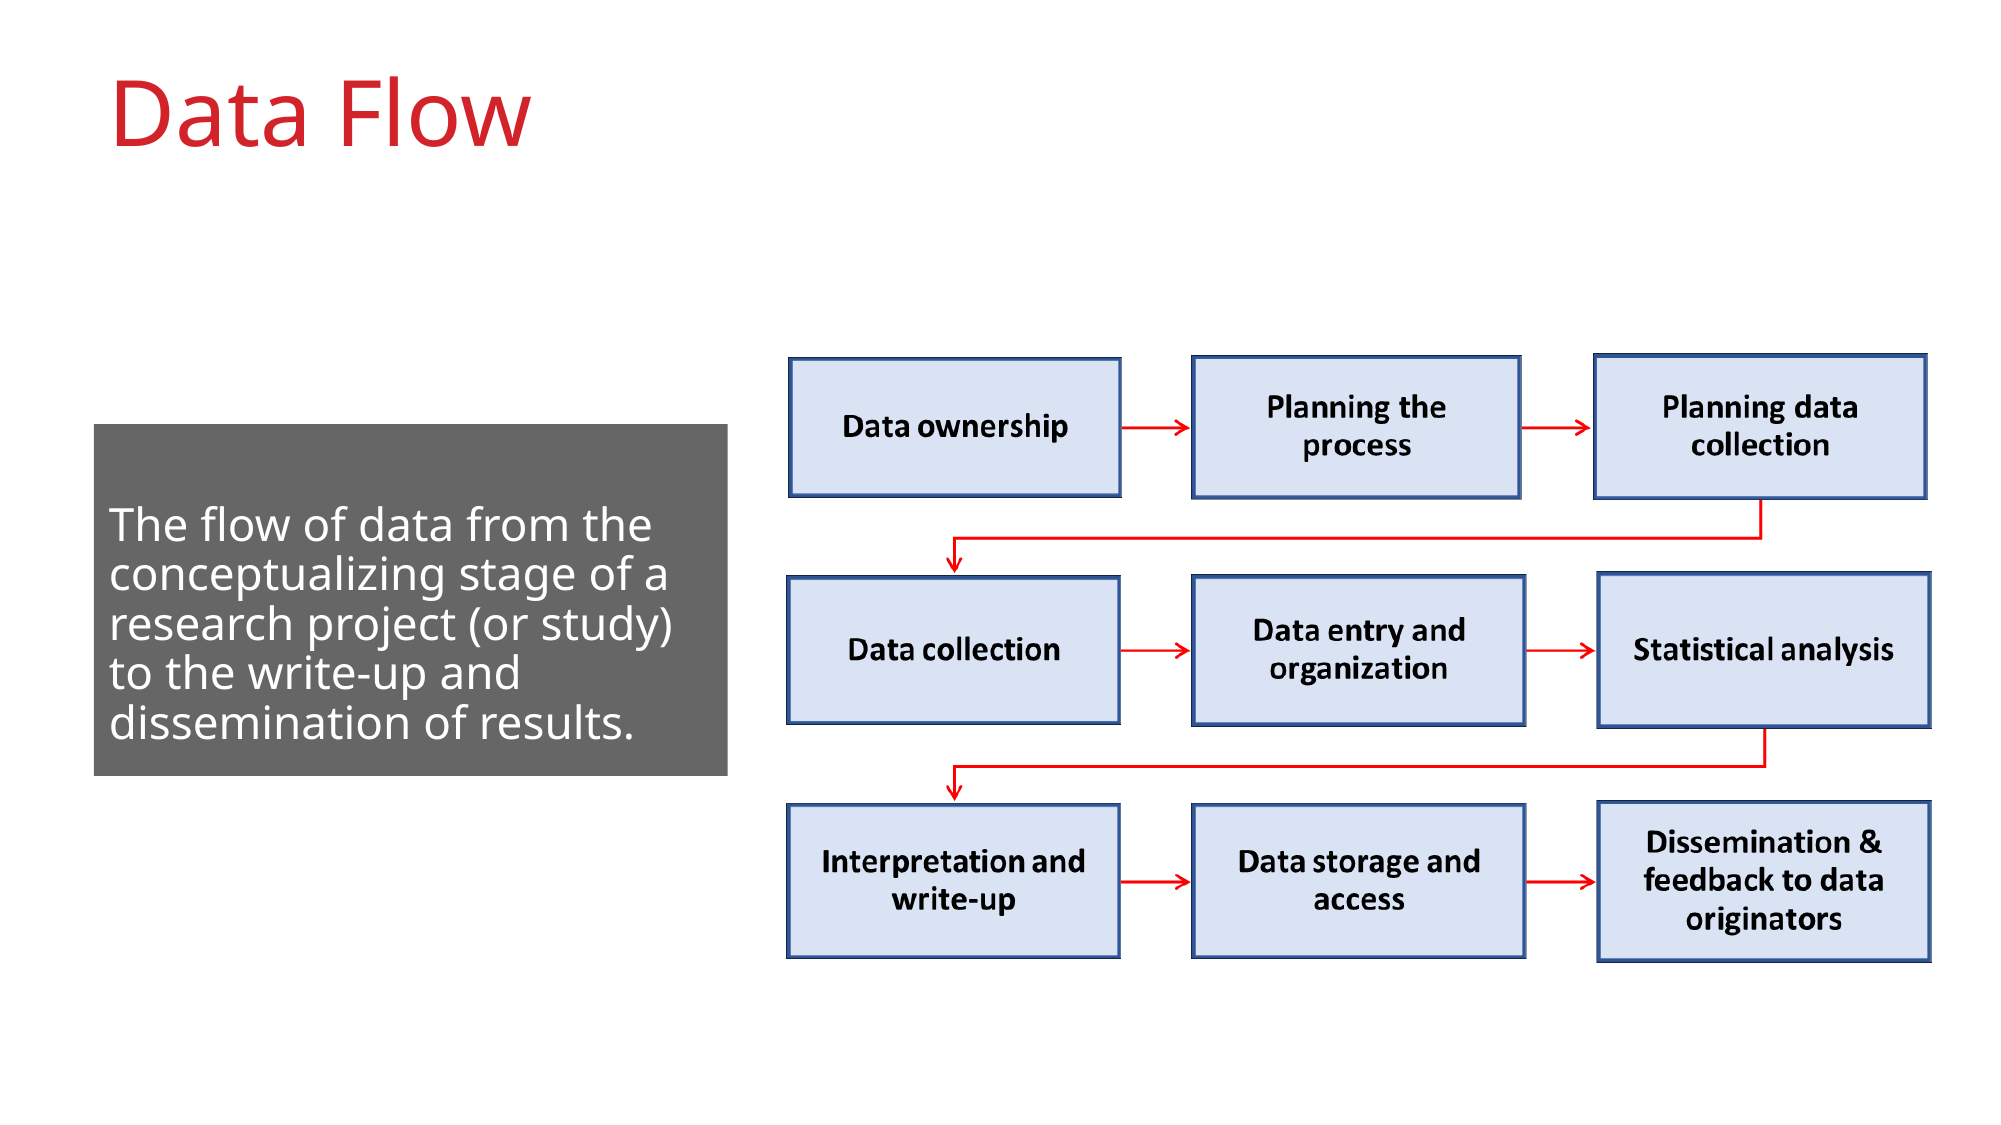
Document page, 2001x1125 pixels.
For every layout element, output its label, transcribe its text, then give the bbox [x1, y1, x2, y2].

title Data Flow [93, 0, 1863, 235]
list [783, 276, 1933, 1038]
list The flow of data from the conceptualizing stage of a research project (or study) to the write-up and dissemination of results. [93, 424, 728, 776]
